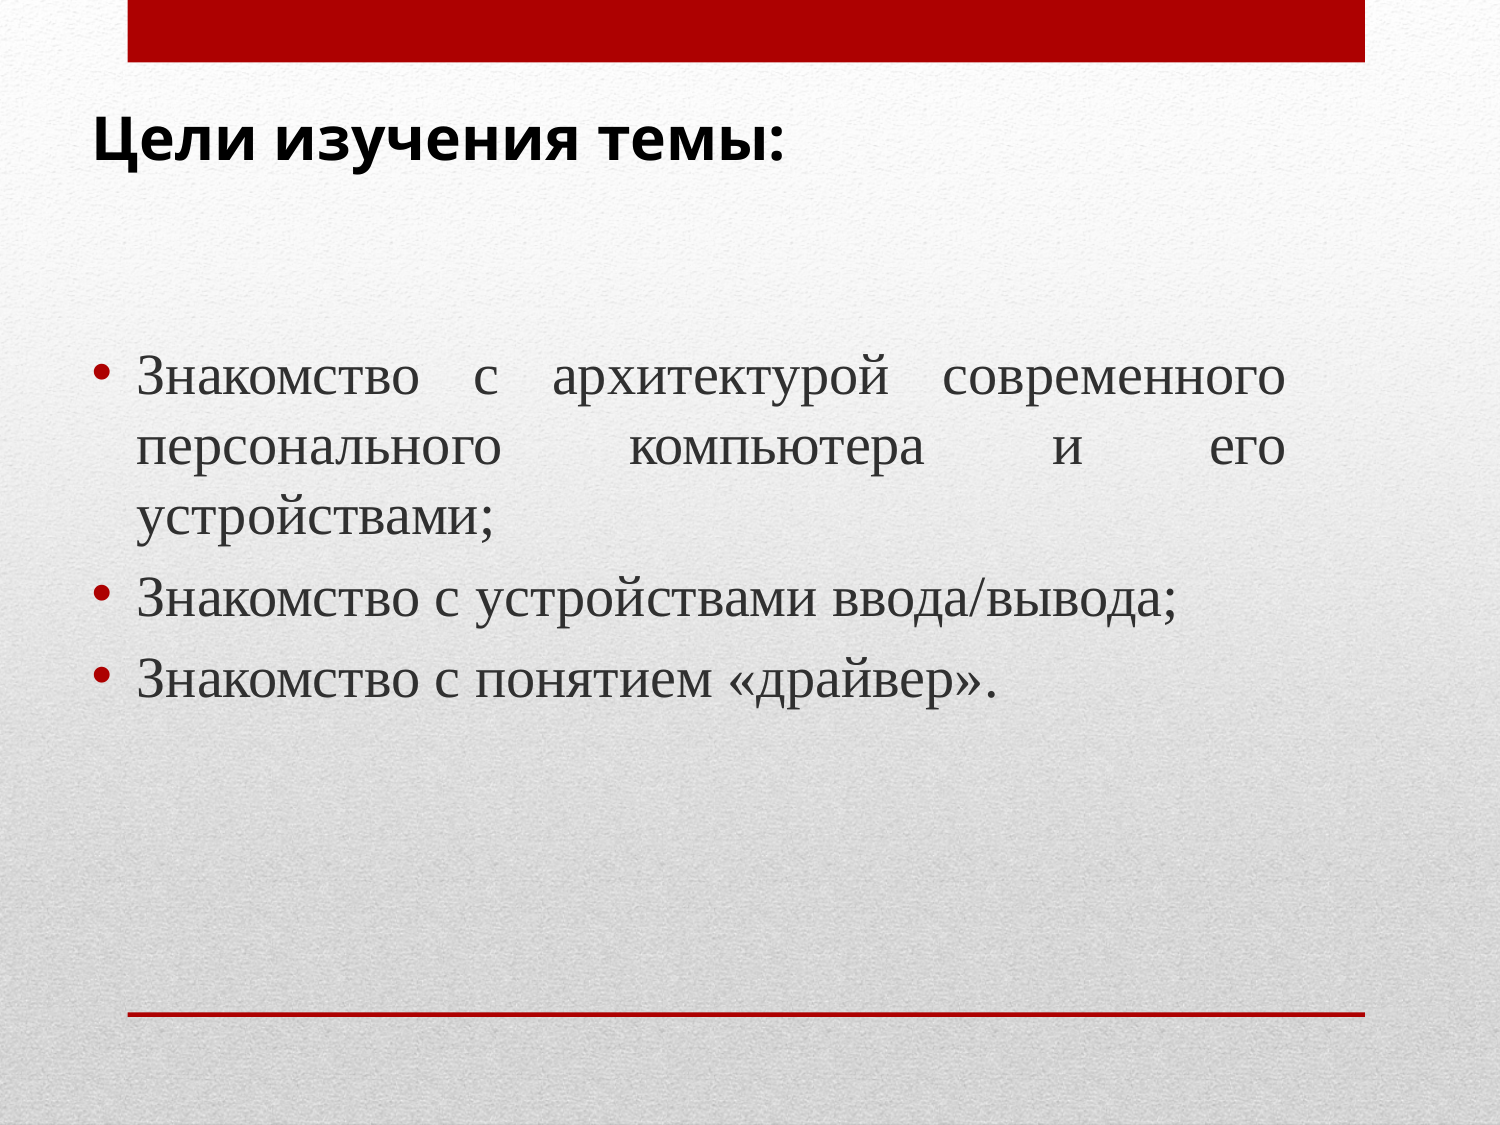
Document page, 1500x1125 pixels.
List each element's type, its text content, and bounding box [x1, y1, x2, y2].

list Знакомство с архитектурой современного персонального компьютера и его устройствами; Знакомство с устройствами ввода/вывода; Знакомство с понятием «драйвер». [76, 208, 1302, 838]
title Цели изучения темы: [76, 90, 1302, 180]
